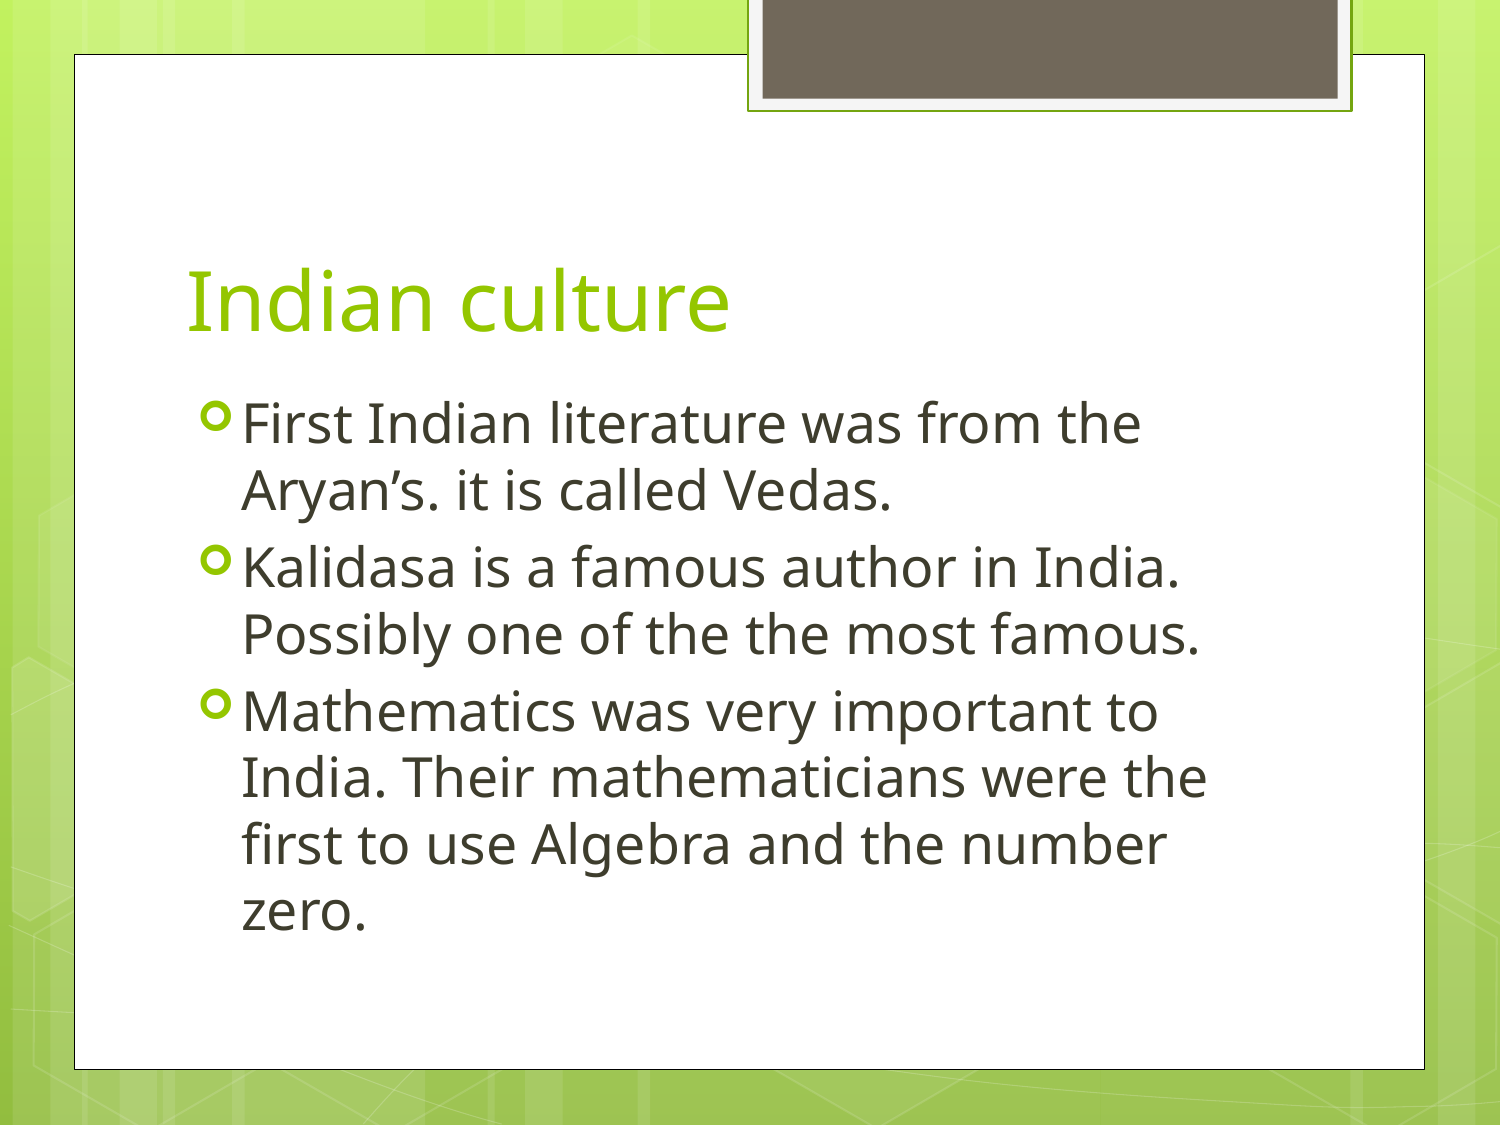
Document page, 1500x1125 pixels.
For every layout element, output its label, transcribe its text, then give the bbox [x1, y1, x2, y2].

title Indian culture [171, 168, 1324, 357]
list First Indian literature was from the Aryan’s. it is called Vedas. Kalidasa is a famous author in India. Possibly one of the the most famous. Mathematics was very important to India. Their mathematicians were the first to use Algebra and the number zero. [171, 381, 1283, 957]
